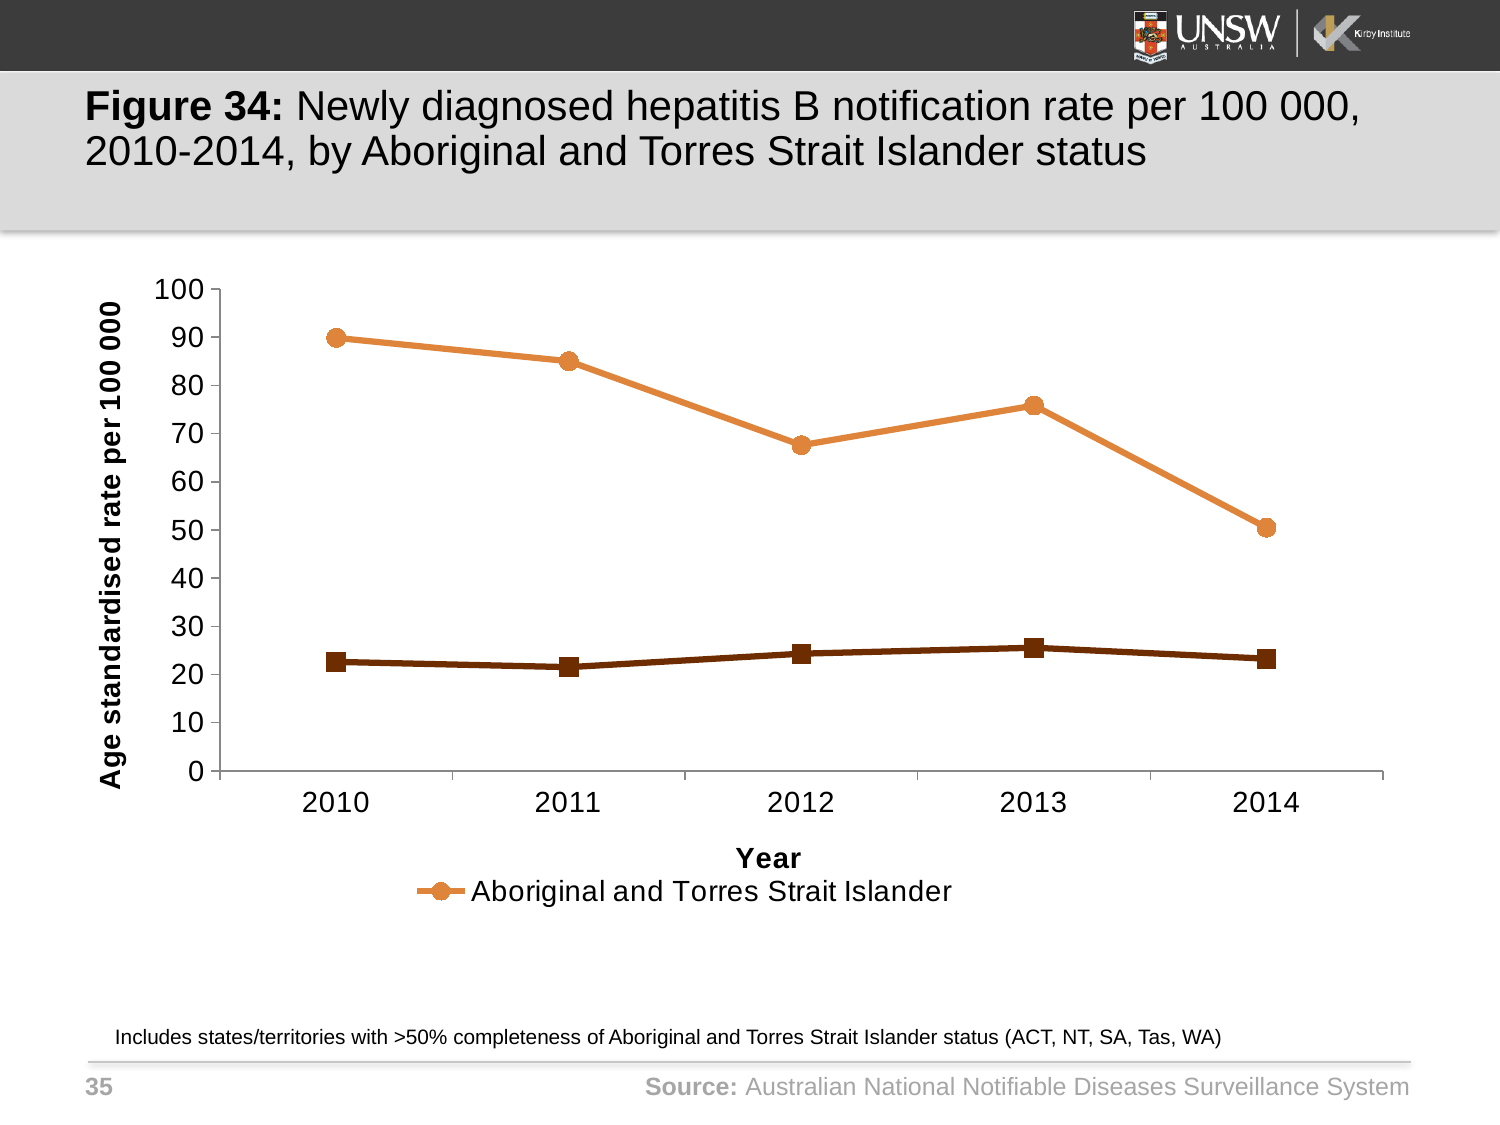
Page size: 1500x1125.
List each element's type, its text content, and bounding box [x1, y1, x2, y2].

chart [84, 262, 1412, 1023]
list Source: Australian National Notifiable Diseases Surveillance System [262, 1070, 1412, 1112]
title Figure 34: Newly diagnosed hepatitis B notification rate per 100 000, 2010-2014, by Aboriginal and Torres Strait Islander status [85, 84, 1412, 216]
text_box Includes states/territories with >50% completeness of Aboriginal and Torres Strait Islander status (ACT, NT, SA, Tas, WA) [100, 1016, 1424, 1057]
slide_number 35 [85, 1070, 195, 1112]
picture [0, 0, 1500, 71]
